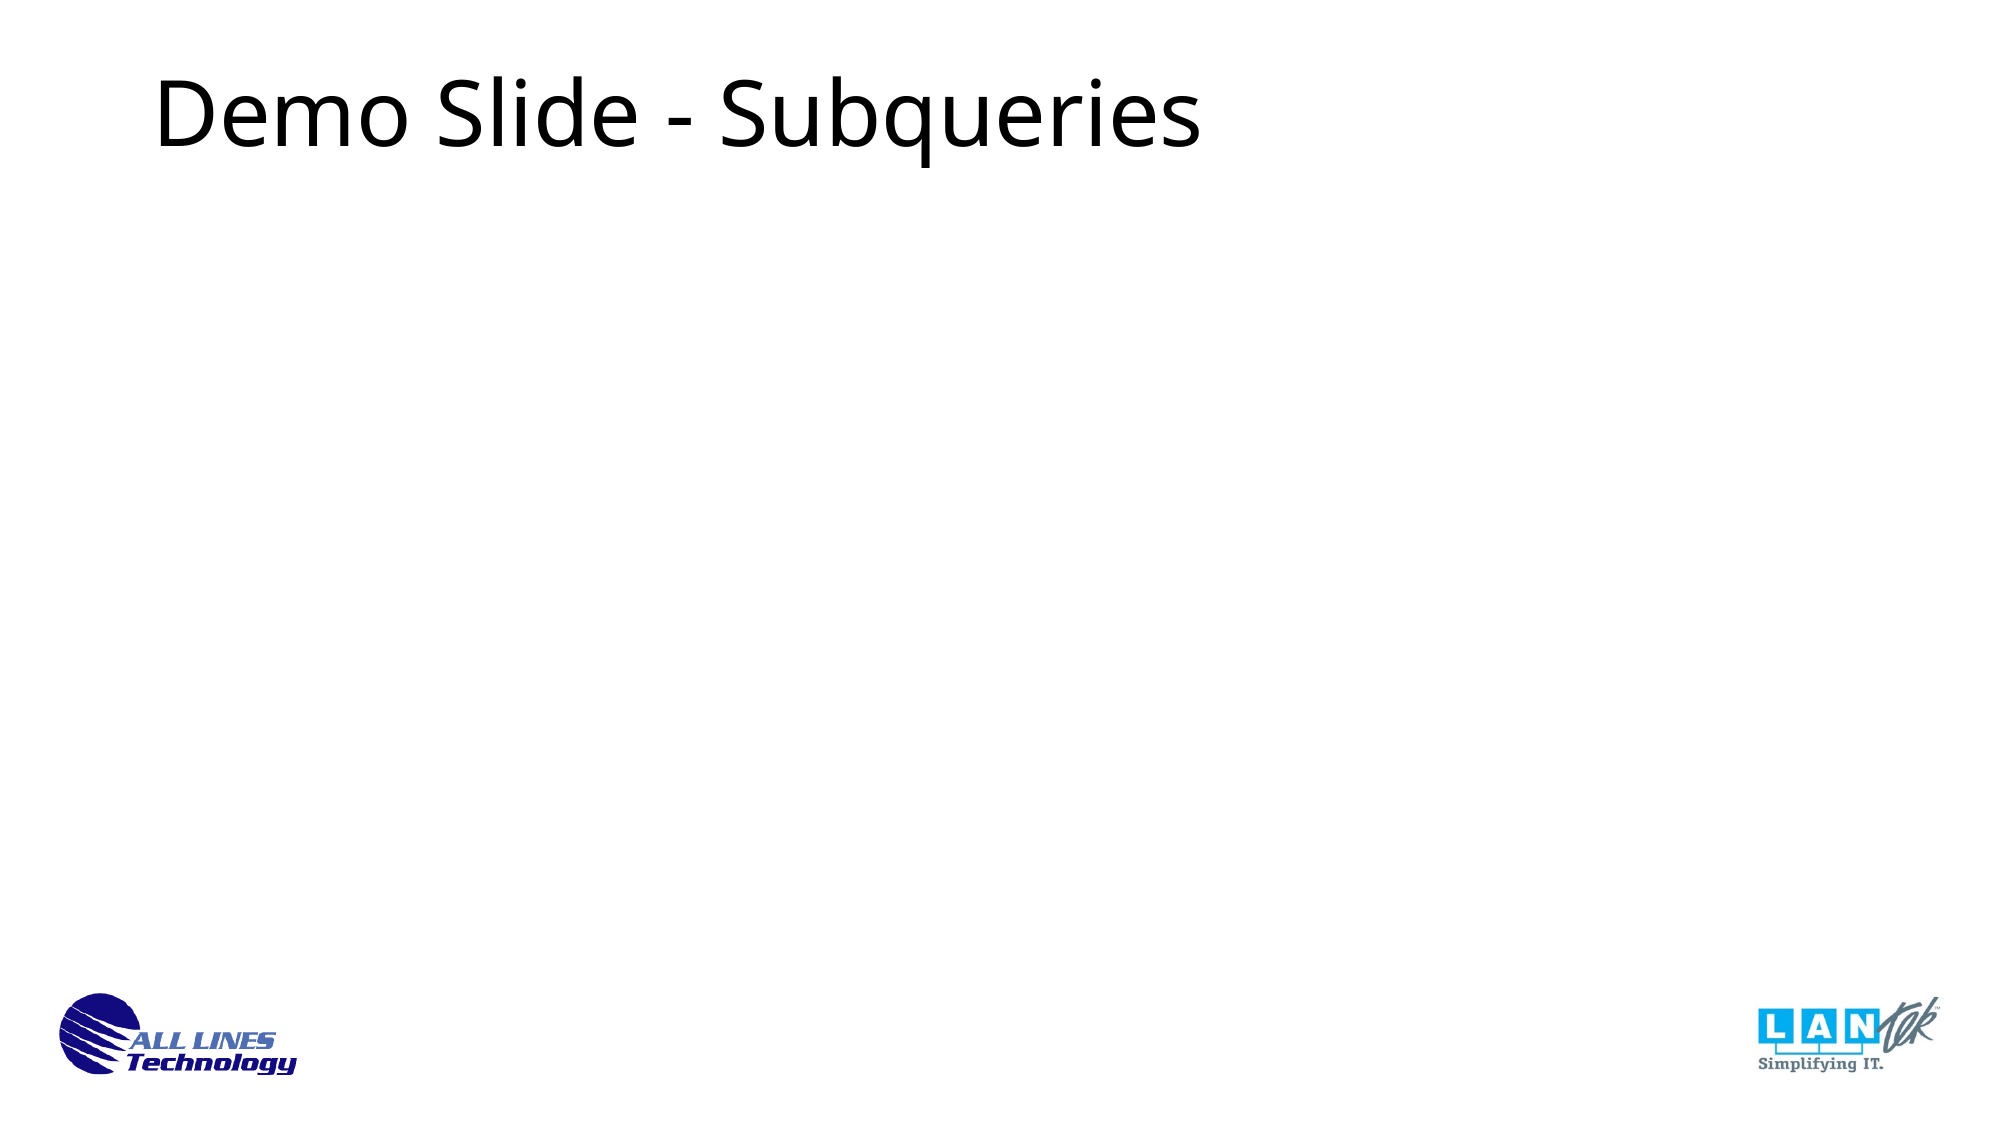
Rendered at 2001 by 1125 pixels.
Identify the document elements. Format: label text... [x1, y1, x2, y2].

title Demo Slide - Subqueries [137, 59, 1863, 278]
picture [1754, 993, 1947, 1075]
picture [59, 993, 297, 1075]
